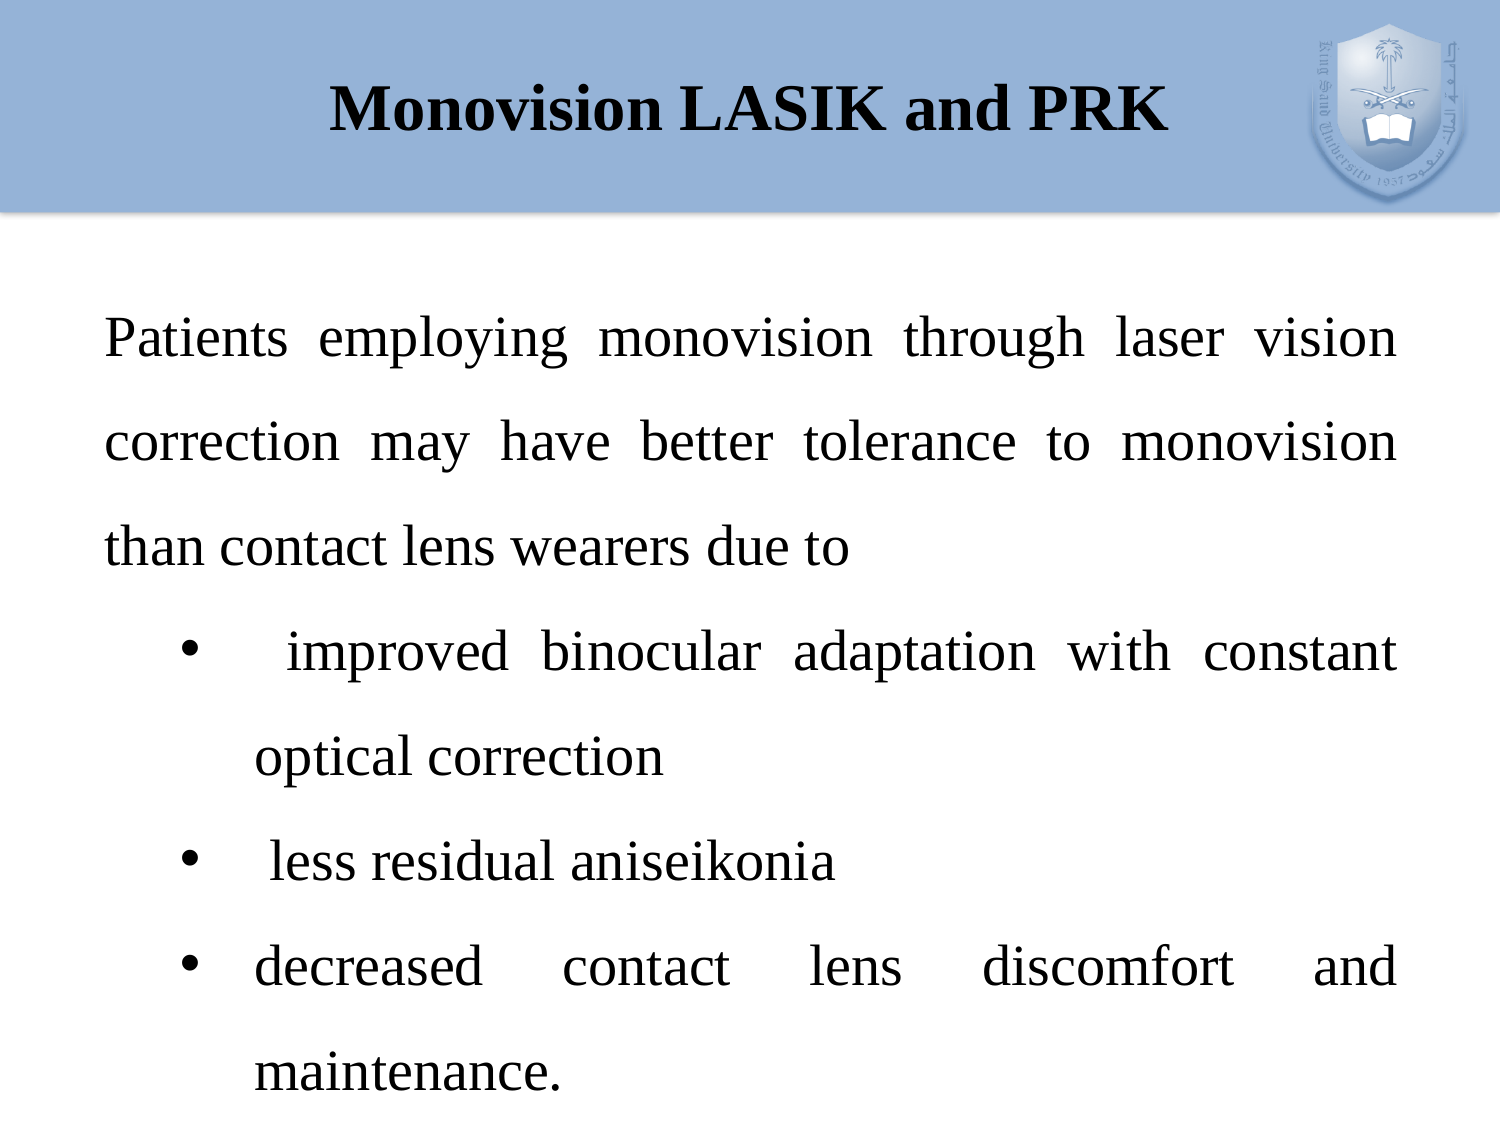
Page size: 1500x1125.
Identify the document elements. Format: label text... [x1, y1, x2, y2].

text_box [0, 0, 1500, 213]
text_box Patients employing monovision through laser vision correction may have better tolerance to monovision than contact lens wearers due to improved binocular adaptation with constant optical correction less residual aniseikonia decreased contact lens discomfort and maintenance. [90, 255, 1414, 1110]
title Monovision LASIK and PRK [75, 45, 1282, 163]
picture [1287, 12, 1488, 213]
